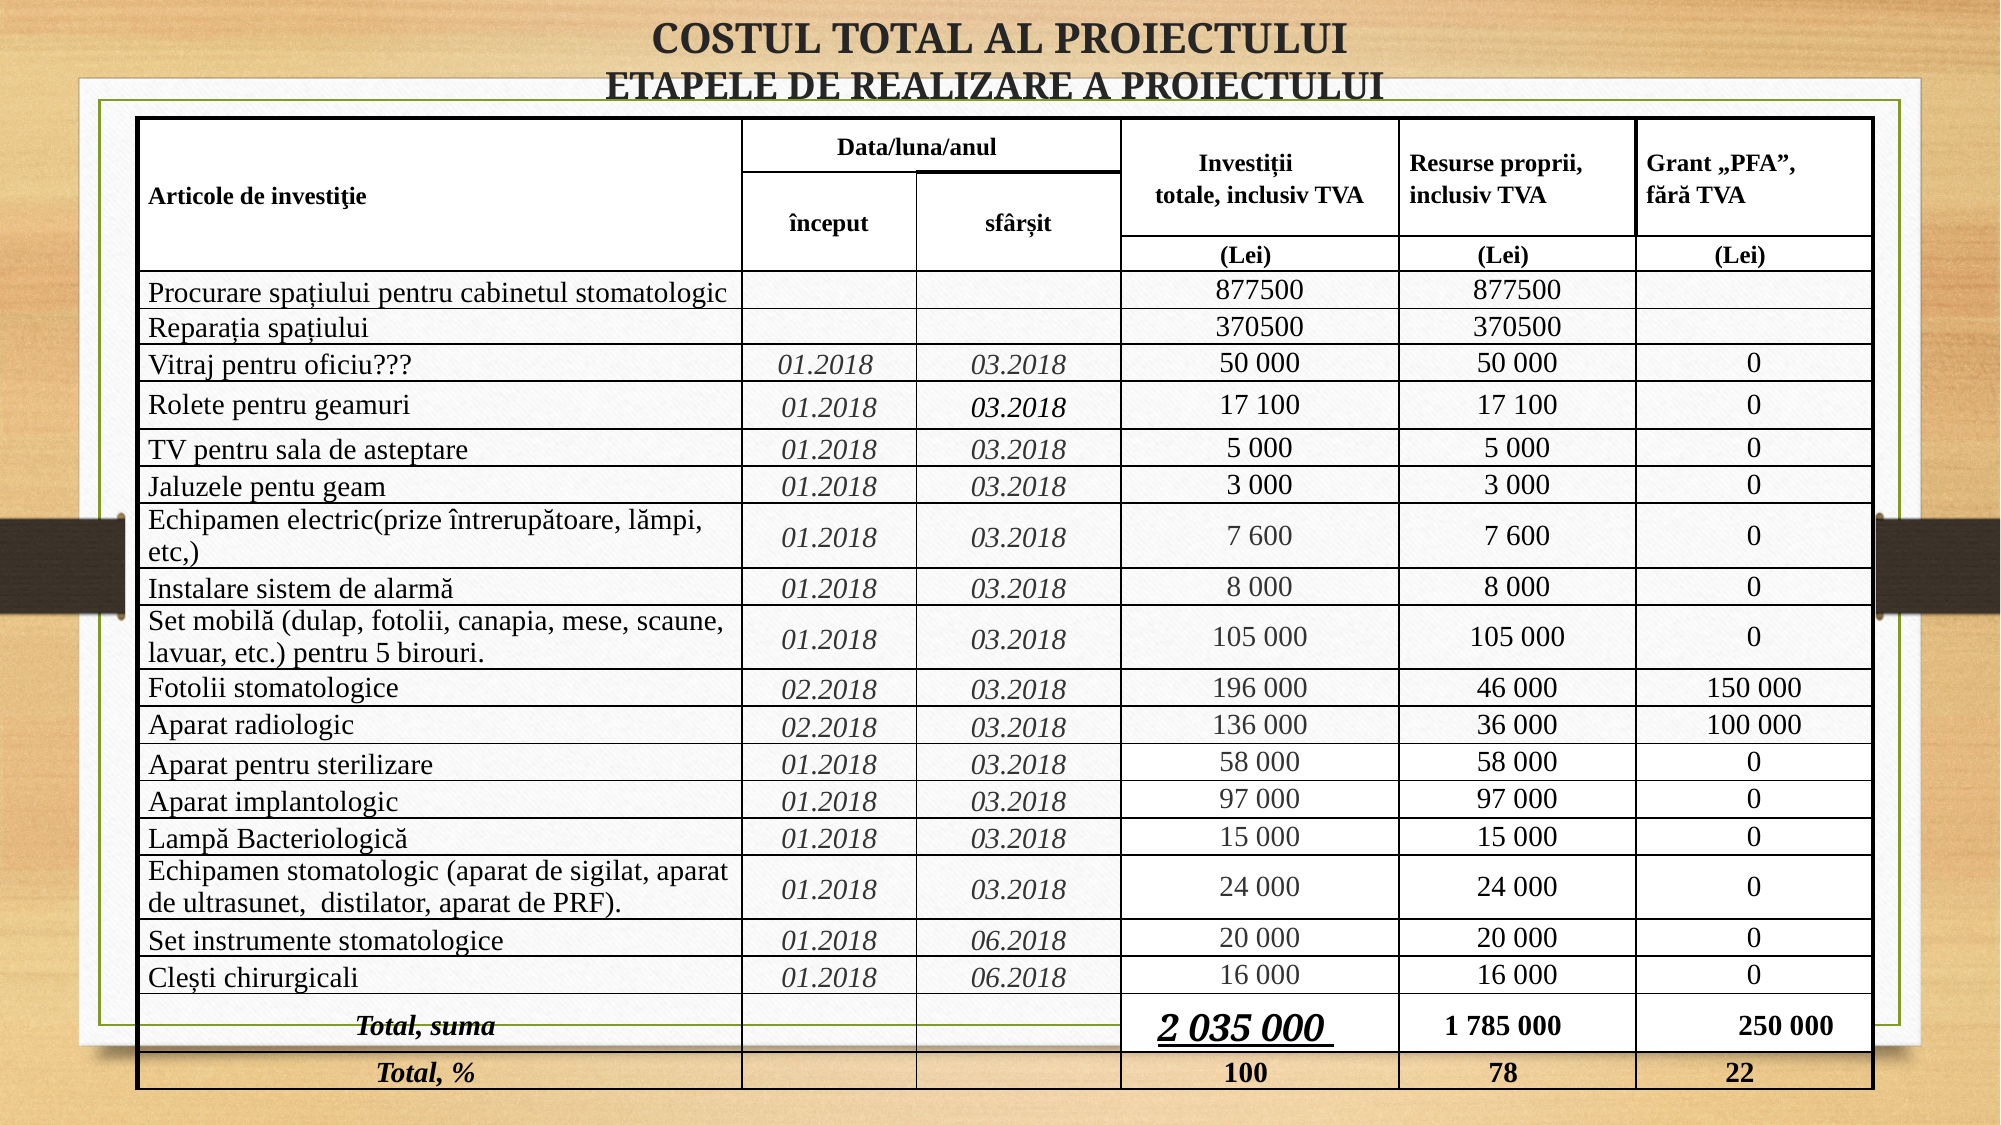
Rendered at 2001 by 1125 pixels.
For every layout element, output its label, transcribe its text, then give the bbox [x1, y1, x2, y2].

table_header Investiții totale, inclusiv TVA [1122, 120, 1398, 235]
table_cell Clești chirurgicali [140, 957, 741, 993]
table_cell [917, 994, 1120, 1051]
table_cell început [743, 173, 916, 270]
picture [0, 0, 2001, 1125]
table_cell 01.2018 [743, 957, 916, 993]
table_cell 196 000 [1122, 670, 1398, 705]
table_cell 58 000 [1400, 744, 1635, 780]
table_cell 17 100 [1122, 382, 1398, 428]
table_cell (Lei) [1637, 237, 1871, 270]
table_cell [743, 272, 916, 308]
table_cell 01.2018 [743, 467, 916, 502]
table_cell 01.2018 [743, 504, 916, 567]
table_cell 22 [1637, 1053, 1871, 1088]
table_cell 877500 [1122, 272, 1398, 308]
table_cell [1637, 309, 1871, 343]
table_cell [917, 1053, 1120, 1088]
table_cell Reparația spațiului [140, 309, 741, 343]
table_cell 02.2018 [743, 670, 916, 705]
table_cell 15 000 [1400, 819, 1635, 854]
table_cell 0 [1637, 744, 1871, 780]
table_cell 50 000 [1400, 345, 1635, 380]
table_cell 8 000 [1400, 569, 1635, 604]
table_cell 0 [1637, 504, 1871, 567]
table_cell Vitraj pentru oficiu??? [140, 345, 741, 380]
table_cell 3 000 [1400, 467, 1635, 502]
table_header Articole de investiţie [140, 120, 741, 270]
table_cell Aparat pentru sterilizare [140, 744, 741, 780]
table_cell 01.2018 [743, 382, 916, 428]
table_cell 250 000 [1637, 994, 1871, 1051]
table_cell 03.2018 [917, 819, 1120, 854]
table_cell 7 600 [1122, 504, 1398, 567]
table_cell 370500 [1122, 309, 1398, 343]
table_cell 36 000 [1400, 707, 1635, 743]
table_cell 0 [1637, 819, 1871, 854]
table_cell Echipamen electric(prize întrerupătoare, lămpi, etc,) [140, 504, 741, 567]
table_cell Procurare spațiului pentru cabinetul stomatologic [140, 272, 741, 308]
table_cell [743, 309, 916, 343]
table_cell 01.2018 [743, 606, 916, 668]
table_cell Aparat radiologic [140, 707, 741, 743]
table_cell 0 [1637, 382, 1871, 428]
table_cell Echipamen stomatologic (aparat de sigilat, aparat de ultrasunet, distilator, aparat de PRF). [140, 856, 741, 918]
table_cell 100 000 [1637, 707, 1871, 743]
table_cell 01.2018 [743, 920, 916, 955]
table_cell [917, 272, 1120, 308]
table_cell 3 000 [1122, 467, 1398, 502]
table_cell 03.2018 [917, 781, 1120, 817]
table_cell 01.2018 [743, 569, 916, 604]
table_cell 50 000 [1122, 345, 1398, 380]
table_cell 136 000 [1122, 707, 1398, 743]
table_cell 5 000 [1400, 430, 1635, 465]
table_cell 370500 [1400, 309, 1635, 343]
table_cell 0 [1637, 569, 1871, 604]
table_cell 150 000 [1637, 670, 1871, 705]
table_header Grant „PFA”, fără TVA [1638, 120, 1871, 235]
table_cell 01.2018 [743, 744, 916, 780]
table_cell 0 [1637, 920, 1871, 955]
table_cell 03.2018 [917, 569, 1120, 604]
table_cell 2 035 000 [1122, 994, 1398, 1051]
table_cell 02.2018 [743, 707, 916, 743]
table_cell 06.2018 [917, 920, 1120, 955]
table_cell Rolete pentru geamuri [140, 382, 741, 428]
table_cell Fotolii stomatologice [140, 670, 741, 705]
table_cell 15 000 [1122, 819, 1398, 854]
table_cell 0 [1637, 606, 1871, 668]
table_cell Instalare sistem de alarmă [140, 569, 741, 604]
table_cell 01.2018 [743, 345, 916, 380]
table_cell 03.2018 [917, 744, 1120, 780]
table_cell Set mobilă (dulap, fotolii, canapia, mese, scaune, lavuar, etc.) pentru 5 birouri. [140, 606, 741, 668]
table_cell 24 000 [1122, 856, 1398, 918]
table_cell 0 [1637, 957, 1871, 993]
table_cell 06.2018 [917, 957, 1120, 993]
table_cell 03.2018 [917, 345, 1120, 380]
table_cell 78 [1400, 1053, 1635, 1088]
table_cell 58 000 [1122, 744, 1398, 780]
table_cell 0 [1637, 345, 1871, 380]
table_cell 01.2018 [743, 856, 916, 918]
table_cell 0 [1637, 781, 1871, 817]
table_cell 97 000 [1400, 781, 1635, 817]
table_cell (Lei) [1122, 237, 1398, 270]
table_cell [1637, 272, 1871, 308]
table_header Resurse proprii, inclusiv TVA [1400, 120, 1634, 235]
table_cell Jaluzele pentu geam [140, 467, 741, 502]
table_cell 03.2018 [917, 467, 1120, 502]
table_cell Aparat implantologic [140, 781, 741, 817]
table_cell 5 000 [1122, 430, 1398, 465]
table_cell Total, suma [140, 994, 741, 1051]
table_cell 7 600 [1400, 504, 1635, 567]
table_cell 8 000 [1122, 569, 1398, 604]
table_cell 877500 [1400, 272, 1635, 308]
table_cell 20 000 [1122, 920, 1398, 955]
table_cell [743, 1053, 916, 1088]
table_cell 03.2018 [917, 430, 1120, 465]
table_cell 03.2018 [917, 382, 1120, 428]
table_cell 16 000 [1122, 957, 1398, 993]
table_cell Set instrumente stomatologice [140, 920, 741, 955]
table_cell Total, % [140, 1053, 741, 1088]
table_cell 46 000 [1400, 670, 1635, 705]
table_cell 0 [1637, 430, 1871, 465]
table_cell 01.2018 [743, 819, 916, 854]
table_cell [917, 309, 1120, 343]
table_cell 105 000 [1122, 606, 1398, 668]
table_cell (Lei) [1400, 237, 1635, 270]
table_cell 1 785 000 [1400, 994, 1635, 1051]
table_cell 100 [1122, 1053, 1398, 1088]
table_header Data/luna/anul [743, 120, 1120, 171]
table_cell 0 [1637, 856, 1871, 918]
table_cell 17 100 [1400, 382, 1635, 428]
table_cell 03.2018 [917, 504, 1120, 567]
table_cell 03.2018 [917, 670, 1120, 705]
table_cell 16 000 [1400, 957, 1635, 993]
table_cell 03.2018 [917, 707, 1120, 743]
table_cell 03.2018 [917, 606, 1120, 668]
table_cell TV pentru sala de asteptare [140, 430, 741, 465]
table_cell 01.2018 [743, 781, 916, 817]
table_cell 03.2018 [917, 856, 1120, 918]
title COSTUL TOTAL AL PROIECTULUI ETAPELE DE REALIZARE A PROIECTULUI [99, 0, 1900, 119]
table_cell 24 000 [1400, 856, 1635, 918]
table_cell sfârșit [917, 174, 1120, 270]
table_cell [743, 994, 916, 1051]
table_cell 20 000 [1400, 920, 1635, 955]
table_cell 97 000 [1122, 781, 1398, 817]
table_cell 105 000 [1400, 606, 1635, 668]
table_cell Lampă Bacteriologică [140, 819, 741, 854]
table_cell 0 [1637, 467, 1871, 502]
table_cell 01.2018 [743, 430, 916, 465]
